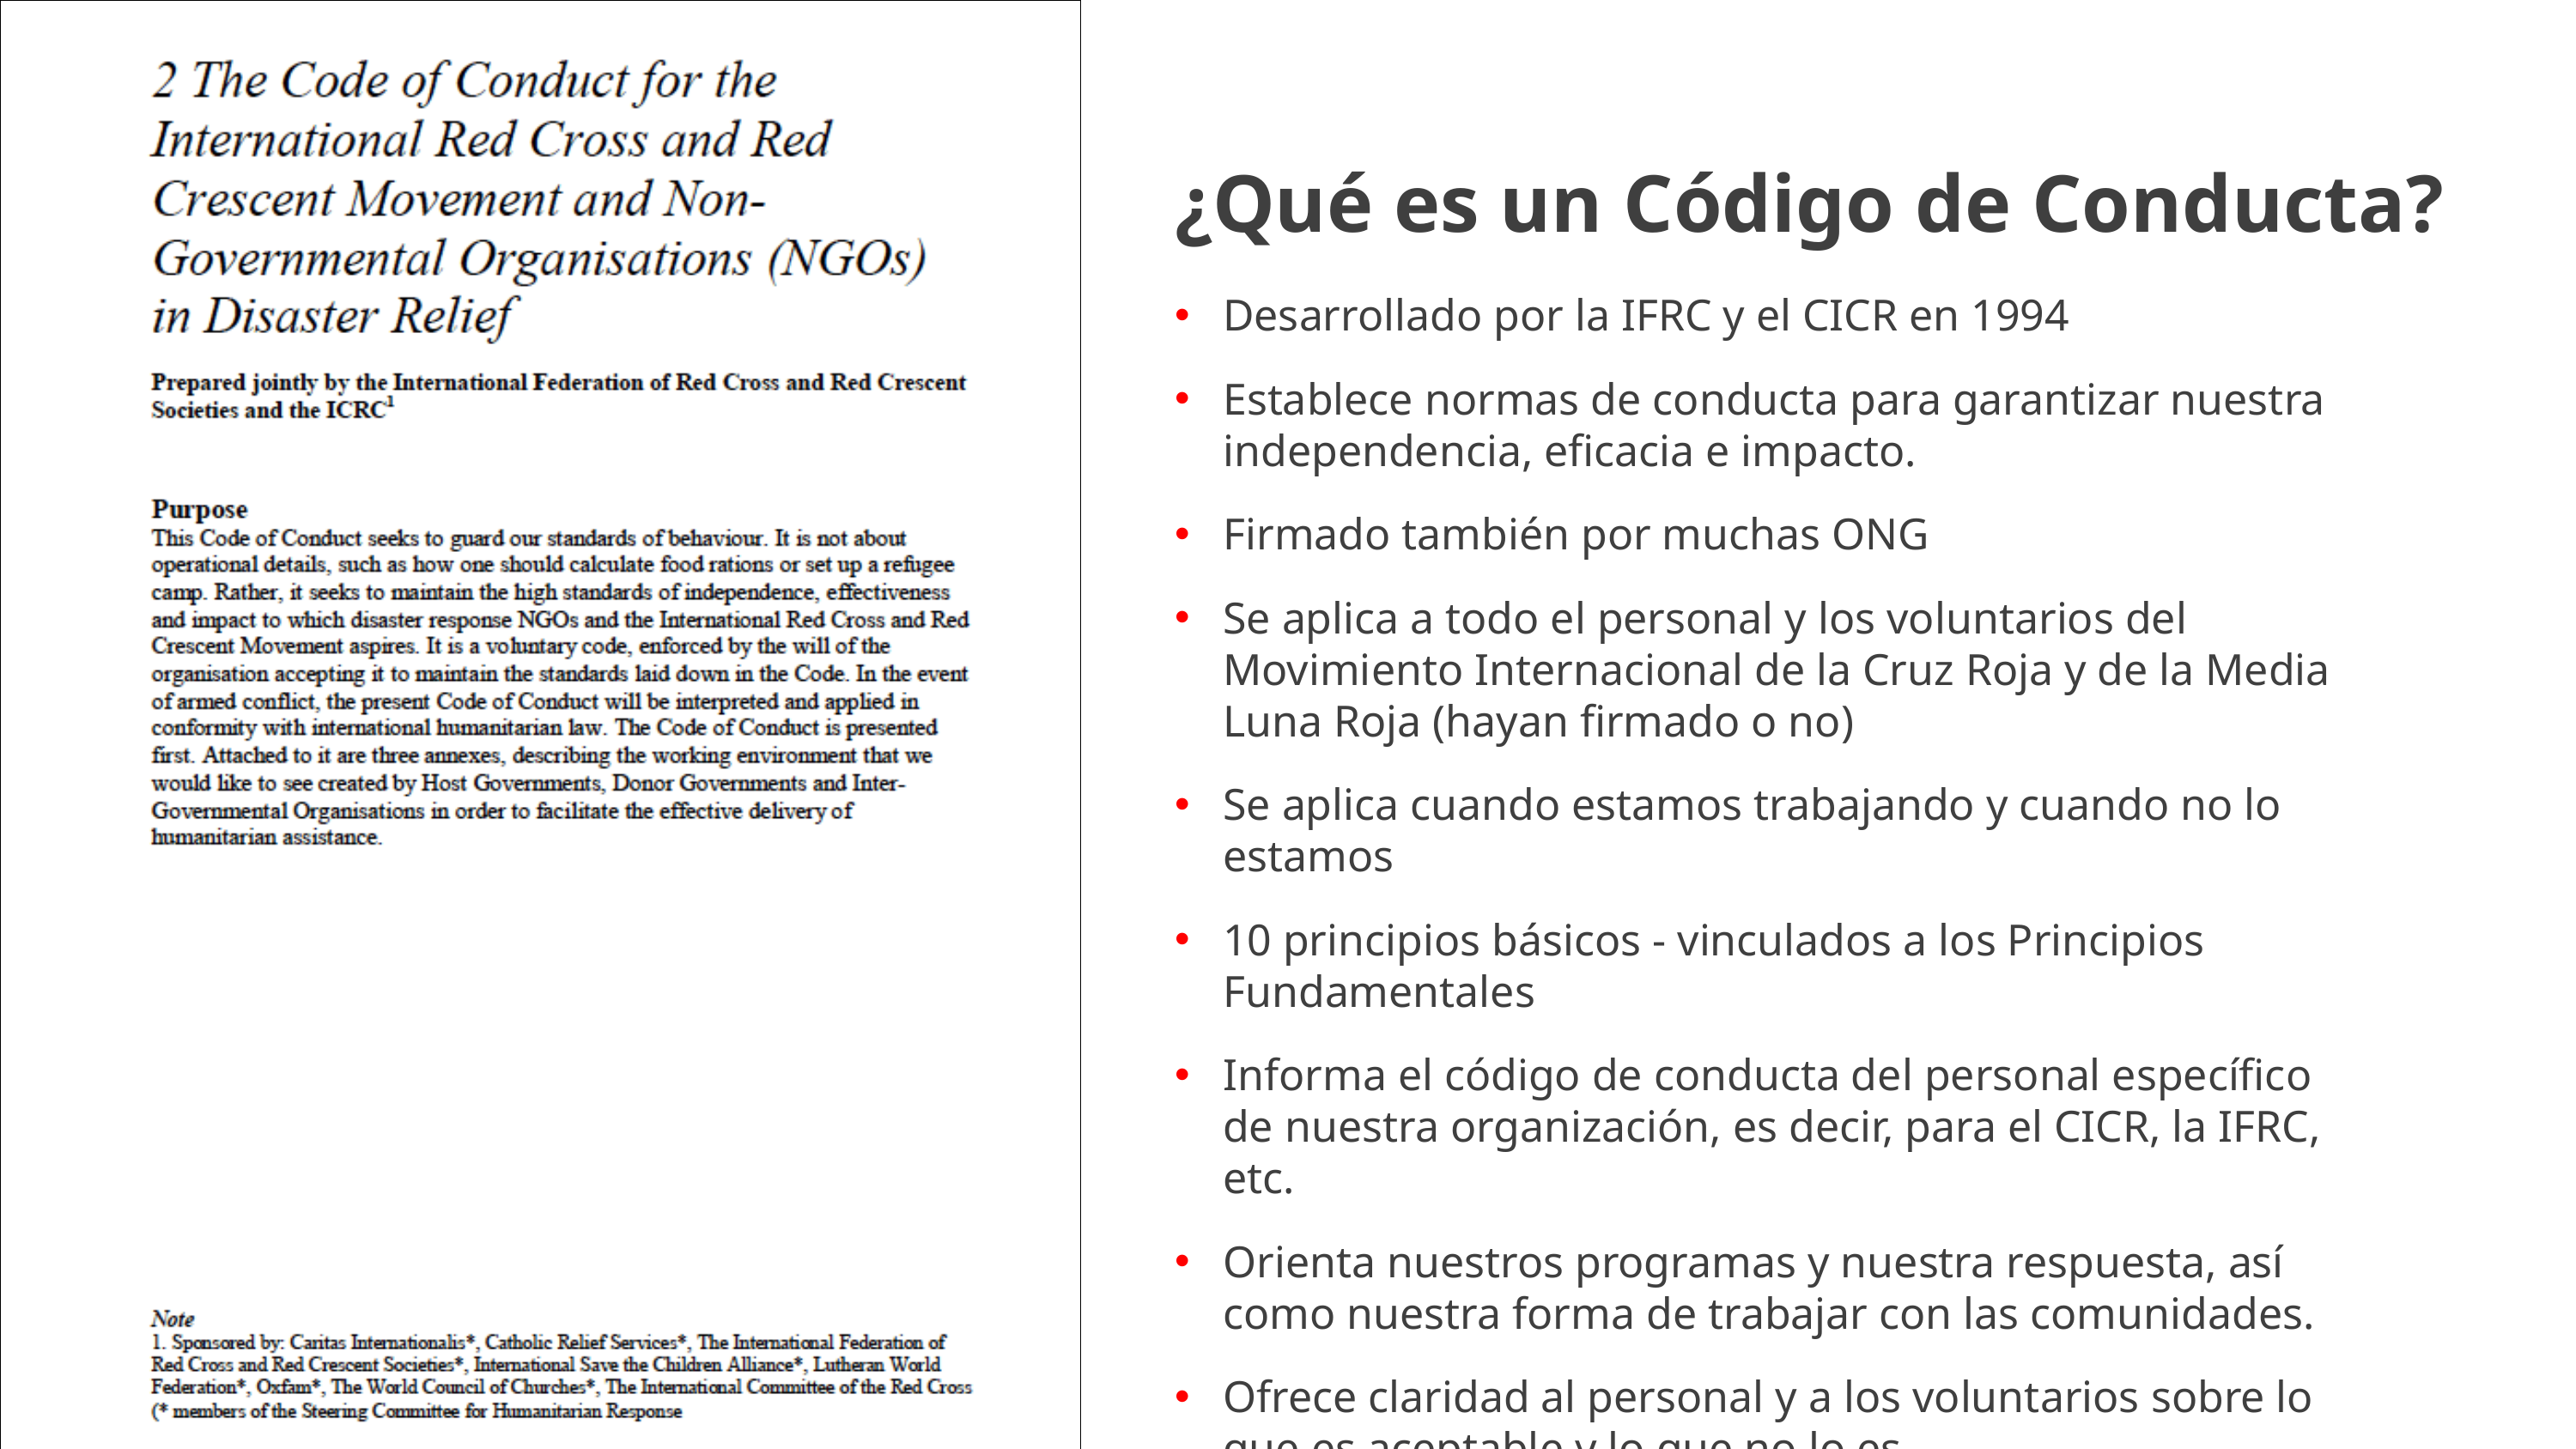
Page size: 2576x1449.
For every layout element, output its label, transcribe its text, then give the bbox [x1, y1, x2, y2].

text_box Desarrollado por la IFRC y el CICR en 1994 Establece normas de conducta para garantizar nuestra independencia, eficacia e impacto. Firmado también por muchas ONG Se aplica a todo el personal y los voluntarios del Movimiento Internacional de la Cruz Roja y de la Media Luna Roja (hayan firmado o no) Se aplica cuando estamos trabajando y cuando no lo estamos 10 principios básicos - vinculados a los Principios Fundamentales Informa el código de conducta del personal específico de nuestra organización, es decir, para el CICR, la IFRC, etc. Orienta nuestros programas y nuestra respuesta, así como nuestra forma de trabajar con las comunidades. Ofrece claridad al personal y a los voluntarios sobre lo que es aceptable y lo que no lo es. [1162, 282, 2373, 1449]
text_box ¿Qué es un Código de Conducta? [1162, 165, 2576, 254]
picture [0, 0, 1081, 1449]
